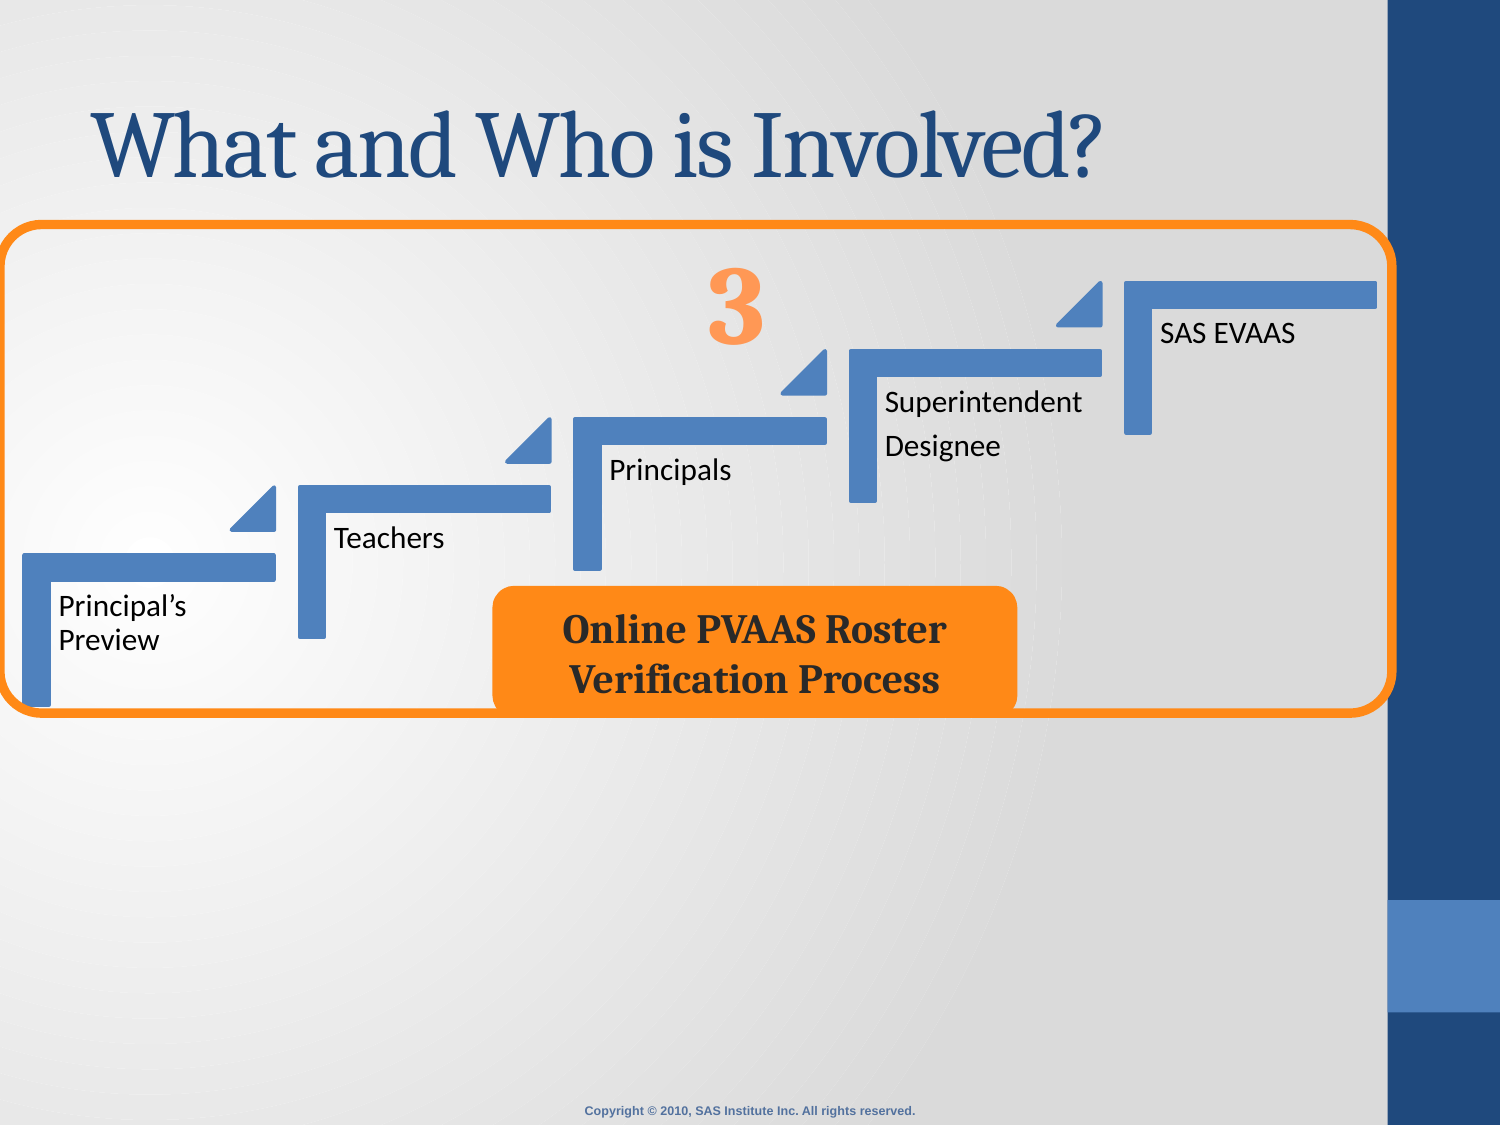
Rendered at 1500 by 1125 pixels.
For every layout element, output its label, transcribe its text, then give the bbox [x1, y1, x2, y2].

title What and Who is Involved? [75, 45, 1325, 171]
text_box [23, 178, 1377, 883]
text_box [1388, 248, 1392, 689]
text_box [0, 230, 20, 708]
